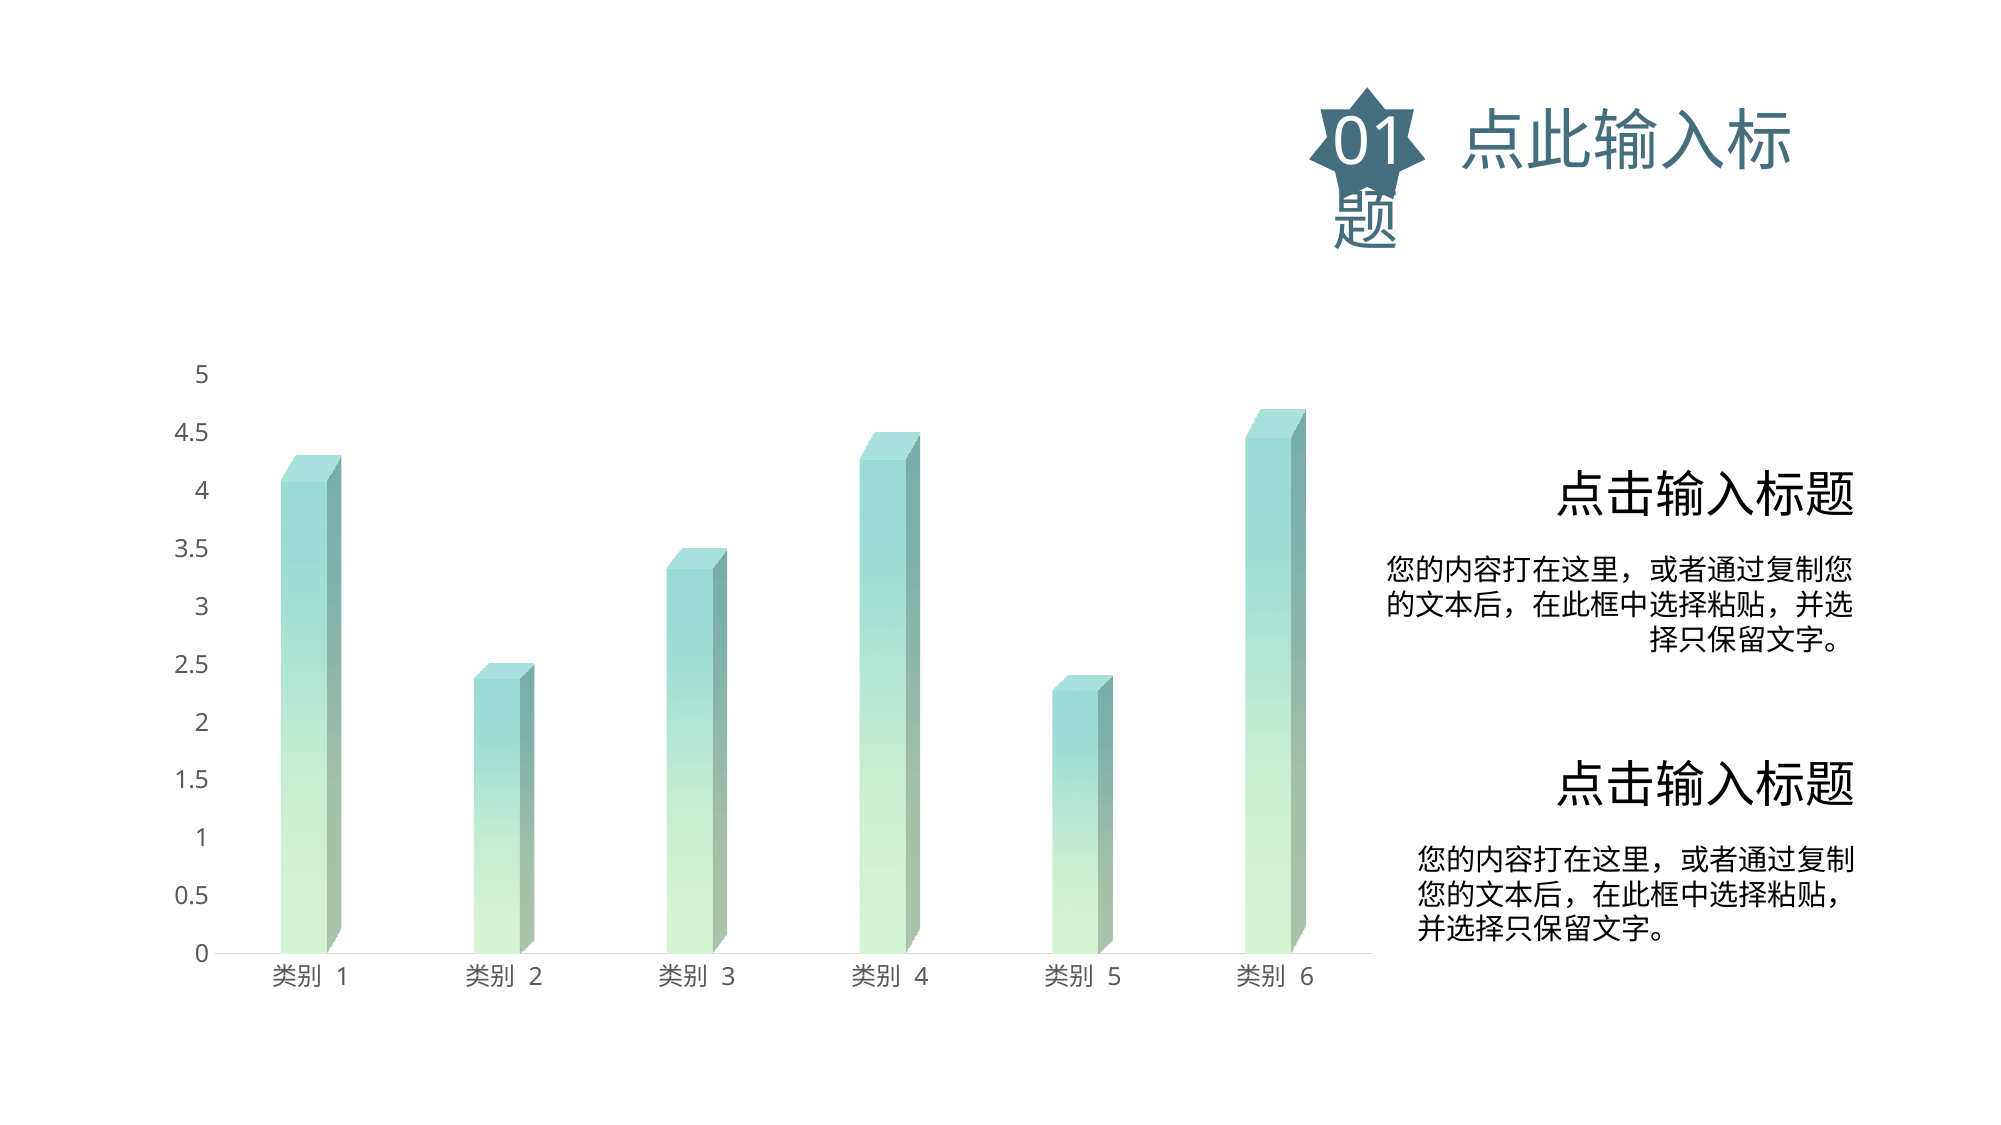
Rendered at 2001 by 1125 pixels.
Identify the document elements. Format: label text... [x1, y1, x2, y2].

text_box 您的内容打在这里，或者通过复制您的文本后，在此框中选择粘贴，并选择只保留文字。 [1402, 833, 1884, 954]
text_box 点击输入标题 [1528, 455, 1870, 530]
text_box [1309, 87, 1870, 200]
text_box 您的内容打在这里，或者通过复制您的文本后，在此框中选择粘贴，并选择只保留文字。 [1397, 543, 1869, 664]
text_box 点击输入标题 [1528, 744, 1870, 820]
chart [149, 343, 1397, 1007]
